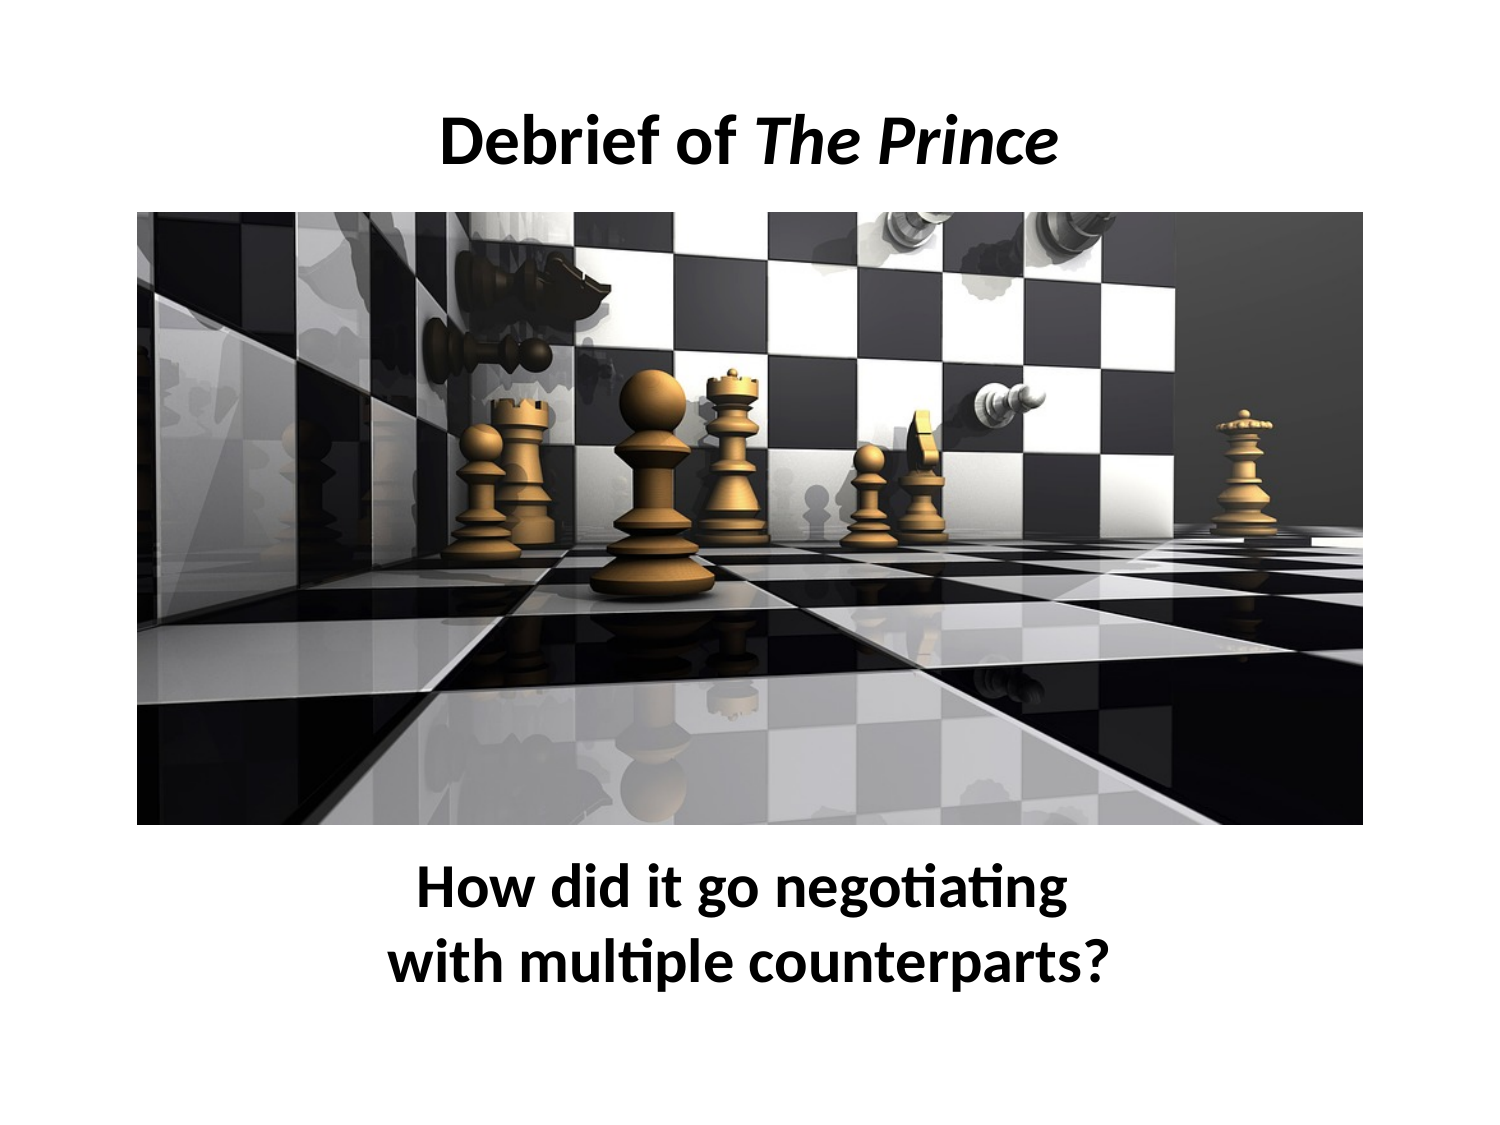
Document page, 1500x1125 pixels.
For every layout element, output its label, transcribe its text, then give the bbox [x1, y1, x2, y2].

text_box Debrief of The Prince [74, 0, 1425, 188]
text_box How did it go negotiating with multiple counterparts? [0, 837, 1500, 1003]
picture [137, 212, 1363, 826]
